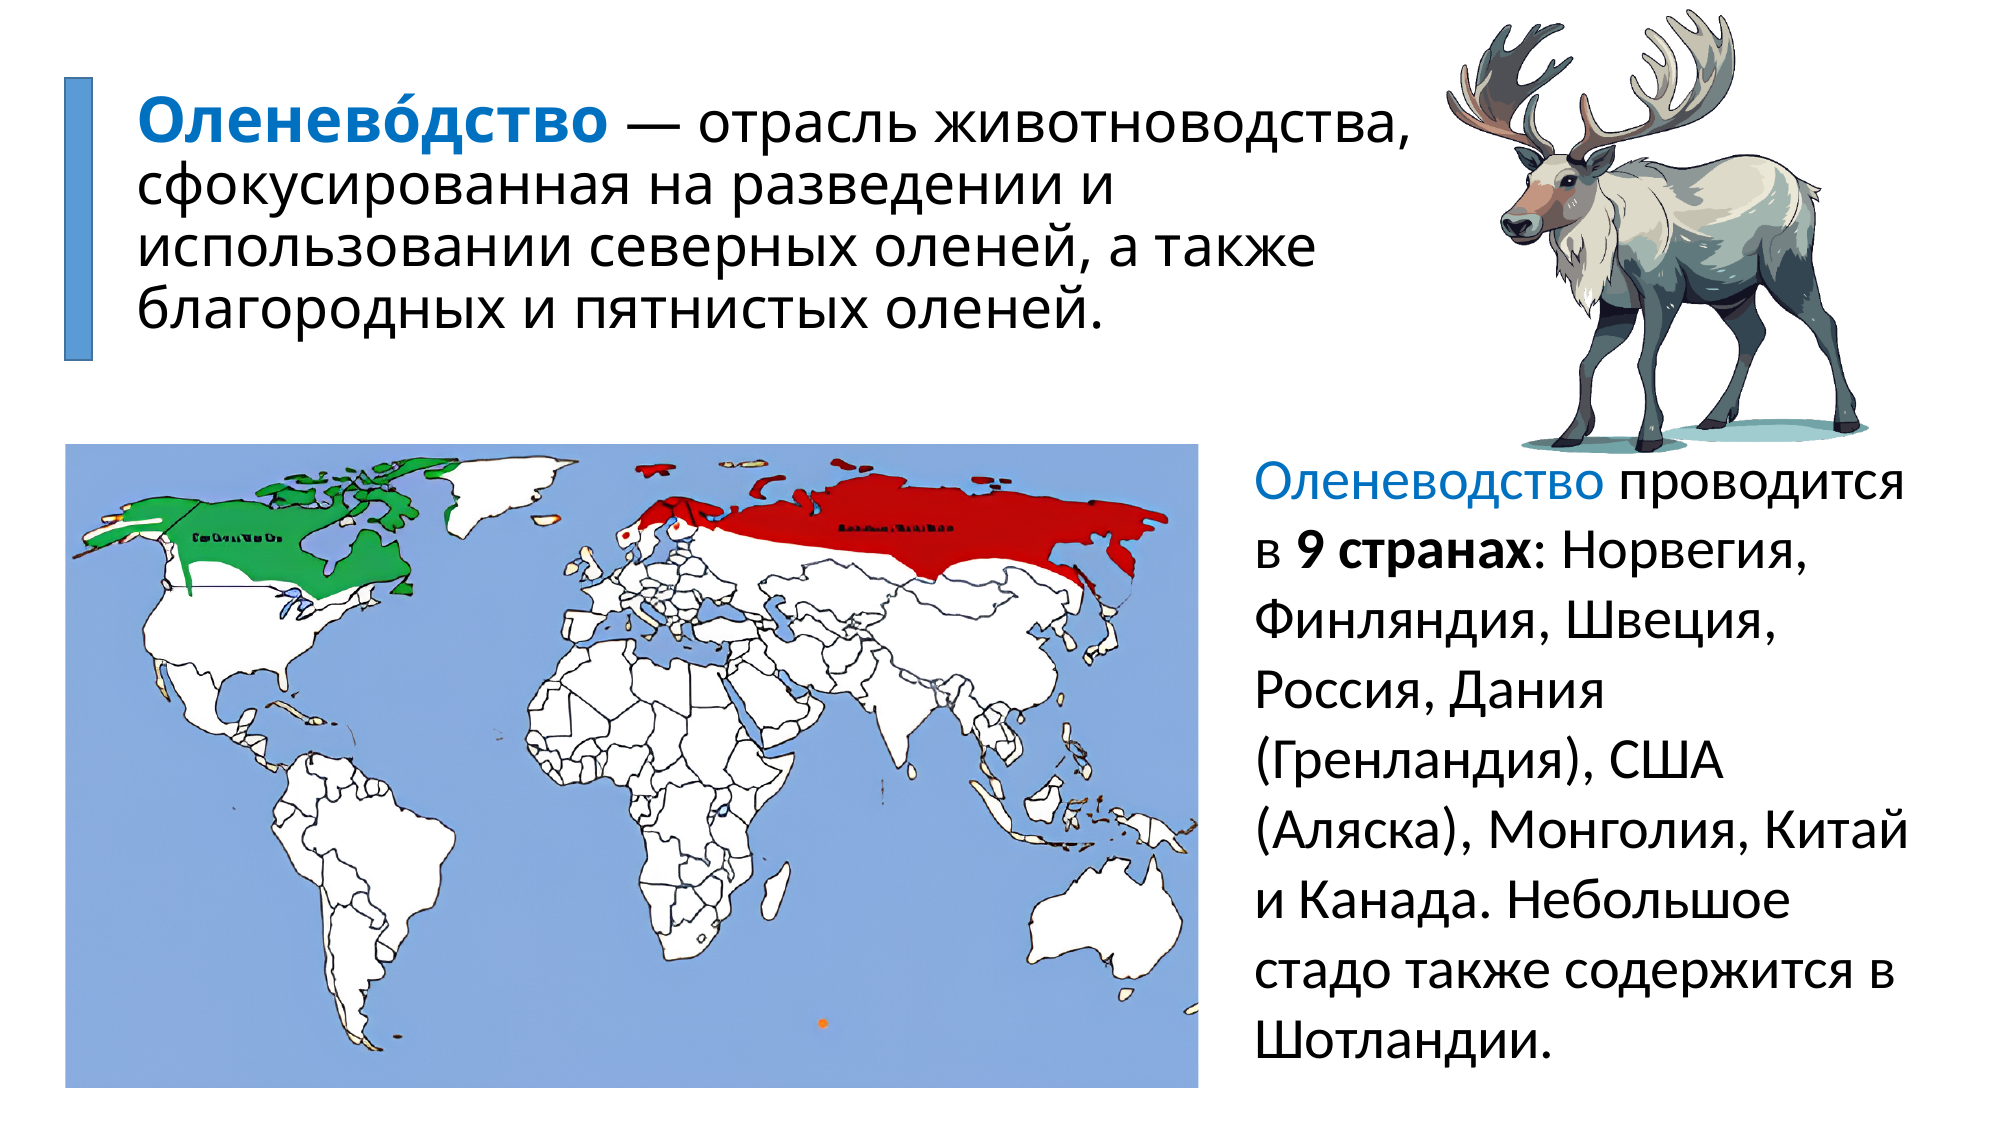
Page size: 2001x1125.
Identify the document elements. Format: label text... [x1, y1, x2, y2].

title Оленево́дство — отрасль животноводства, сфокусированная на разведении и использовании северных оленей, а также благородных и пятнистых оленей. [121, 77, 1417, 351]
text_box [64, 77, 93, 361]
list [1417, 0, 1903, 476]
text_box Оленеводство проводится в 9 странах: Норвегия, Финляндия, Швеция, Россия, Дания (Гренландия), США (Аляска), Монголия, Китай и Канада. Небольшое стадо также содержится в Шотландии. [1239, 433, 1958, 1078]
picture [65, 444, 1199, 1088]
